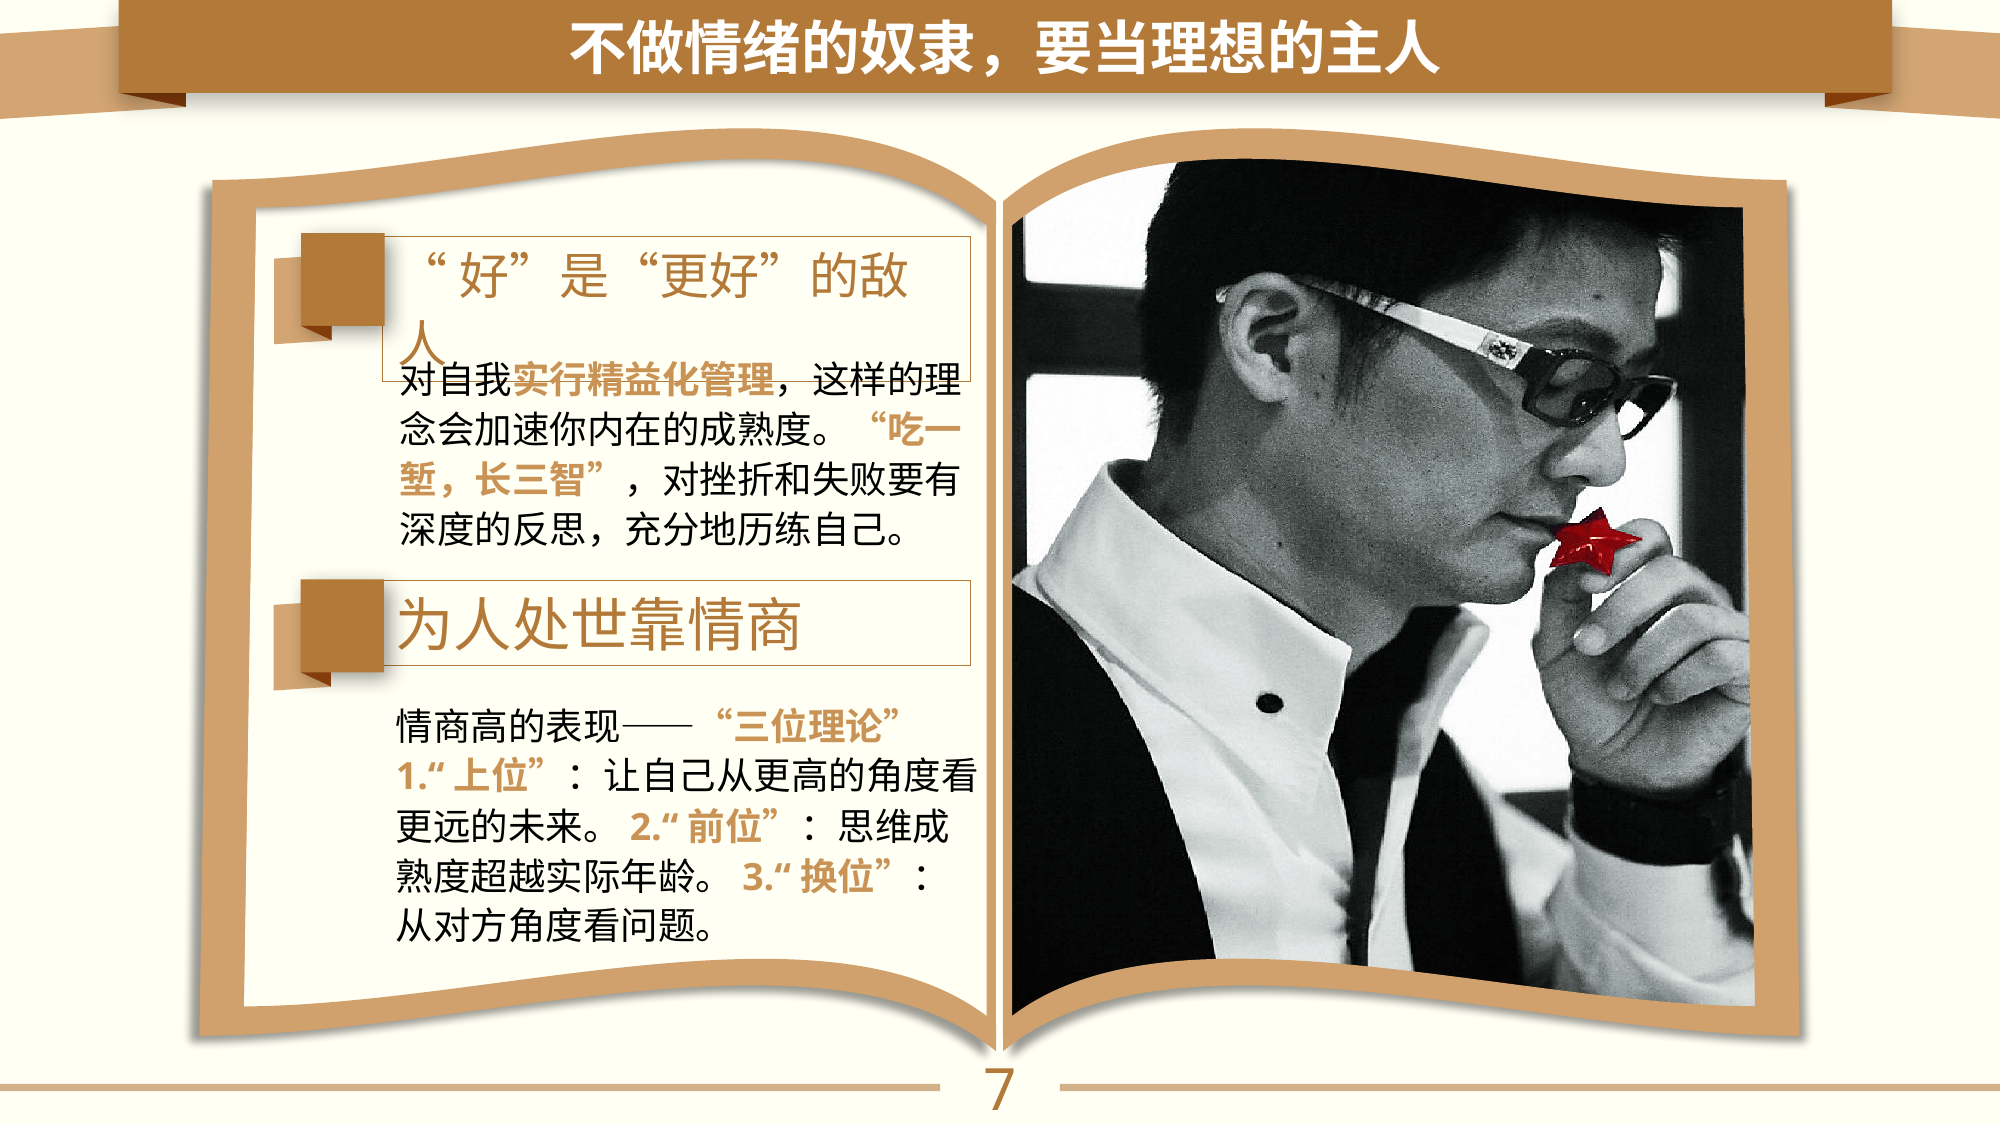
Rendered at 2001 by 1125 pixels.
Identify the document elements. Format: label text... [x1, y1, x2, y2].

text_box “好”是“更好”的敌人 [391, 236, 971, 343]
text_box [1059, 1083, 2000, 1092]
text_box [1002, 127, 1801, 1044]
text_box 为人处世靠情商 [397, 580, 971, 666]
text_box [1006, 152, 1761, 1028]
text_box 情商高的表现——“三位理论” 1.“上位”：让自己从更高的角度看更远的未来。2.“前位”：思维成熟度超越实际年龄。3.“换位”：从对方角度看问题。 [381, 690, 999, 955]
text_box 对自我实行精益化管理，这样的理念会加速你内在的成熟度。“吃一堑，长三智”，对挫折和失败要有深度的反思，充分地历练自己。 [384, 343, 1002, 559]
text_box [0, 1083, 941, 1092]
text_box [237, 153, 993, 1028]
text_box 7 [967, 1044, 1033, 1125]
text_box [271, 233, 385, 343]
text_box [270, 579, 384, 689]
text_box [198, 127, 998, 1044]
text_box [0, 0, 2000, 113]
